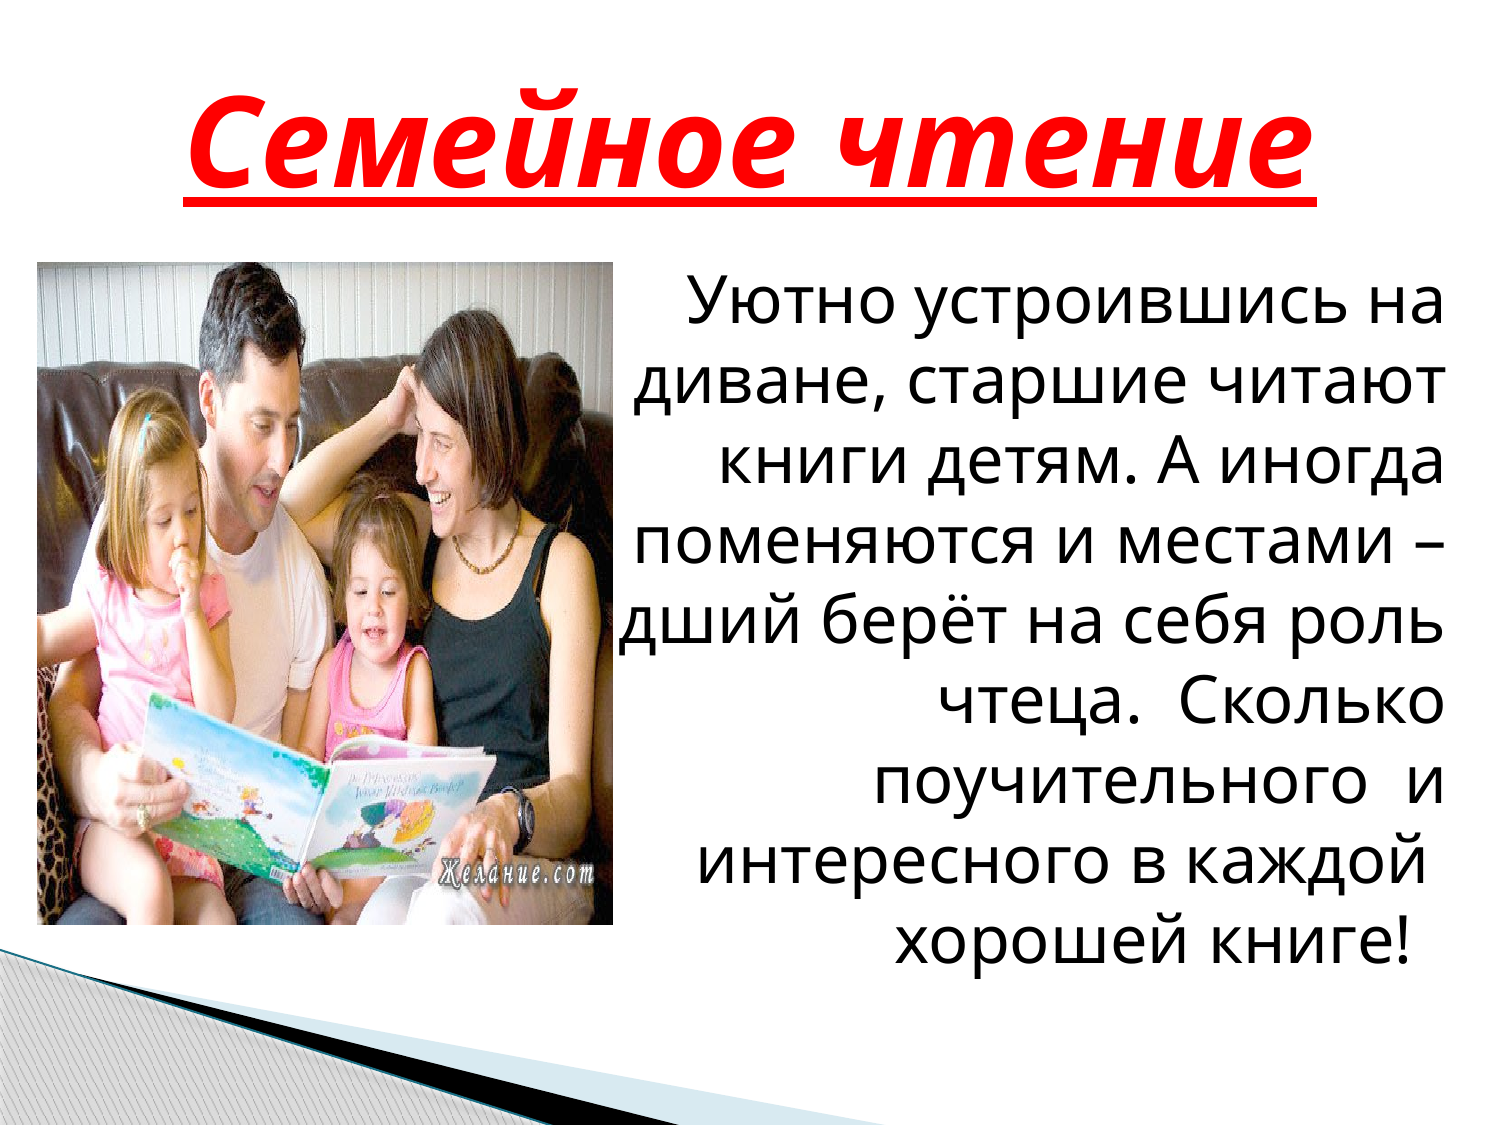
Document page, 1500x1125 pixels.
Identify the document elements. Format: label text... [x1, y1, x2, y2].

text_box Уютно устроившись на диване, старшие читают книги детям. А иногда поменяются и местами – младший берёт на себя роль чтеца. Сколько поучительного и интересного в каждой хорошей книге! [474, 249, 1463, 985]
title Семейное чтение [75, 45, 1425, 233]
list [37, 262, 613, 926]
